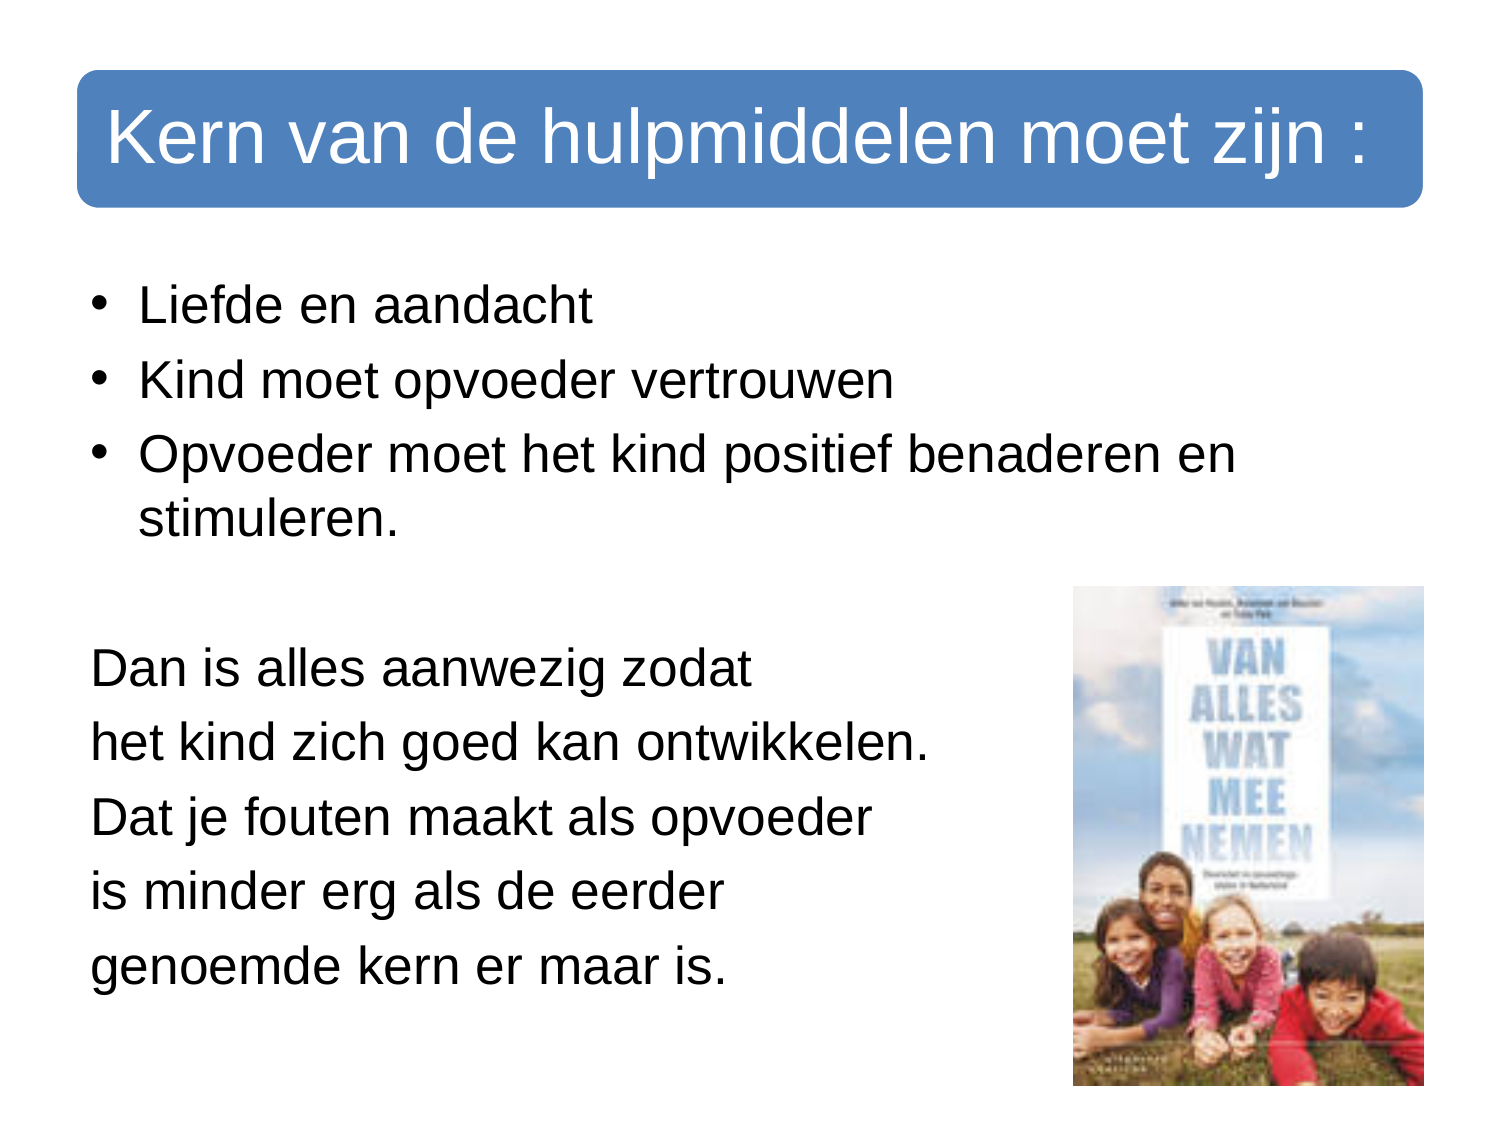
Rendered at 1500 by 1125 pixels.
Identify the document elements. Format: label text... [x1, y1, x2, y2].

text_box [74, 44, 1426, 233]
picture [1073, 585, 1424, 1086]
list Liefde en aandacht Kind moet opvoeder vertrouwen Opvoeder moet het kind positief benaderen en stimuleren. Dan is alles aanwezig zodat het kind zich goed kan ontwikkelen. Dat je fouten maakt als opvoeder is minder erg als de eerder genoemde kern er maar is. [75, 262, 1425, 1005]
